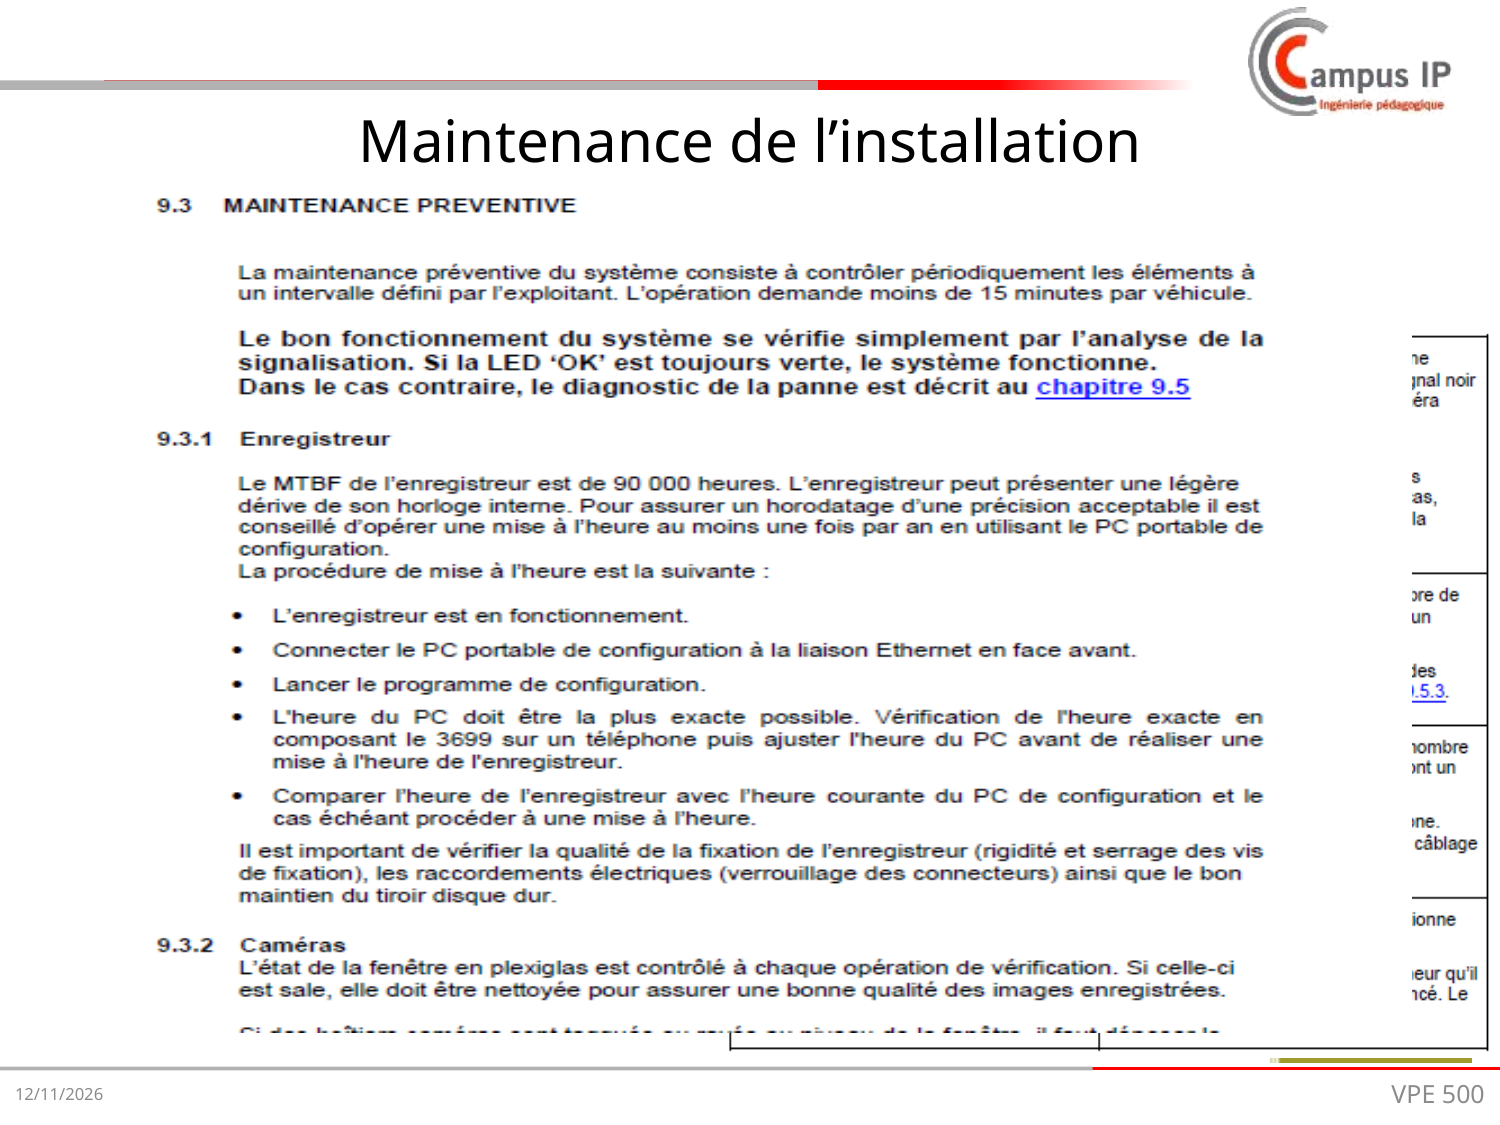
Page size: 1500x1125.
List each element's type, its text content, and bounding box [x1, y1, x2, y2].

picture [1248, 7, 1474, 116]
list L’ensemble des documents de maintenance à la disposition des services propres d’Eolane ou des régies de transport est livré avec le système. Des situations de maintenance curatives sont proposées: défaut de câblage défaut d’alimentation défaut sur le signal vidéo de l’écran de contrôle du chauffeur défaut de formatage du disque Les procédures de maintenance préventive préconisées par Eolane sont applicables. [39, 176, 1434, 920]
title Maintenance de l’installation [75, 45, 1425, 176]
footer VPE 500 [1025, 1065, 1500, 1125]
picture [45, 179, 1500, 1064]
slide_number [0, 1065, 350, 1125]
